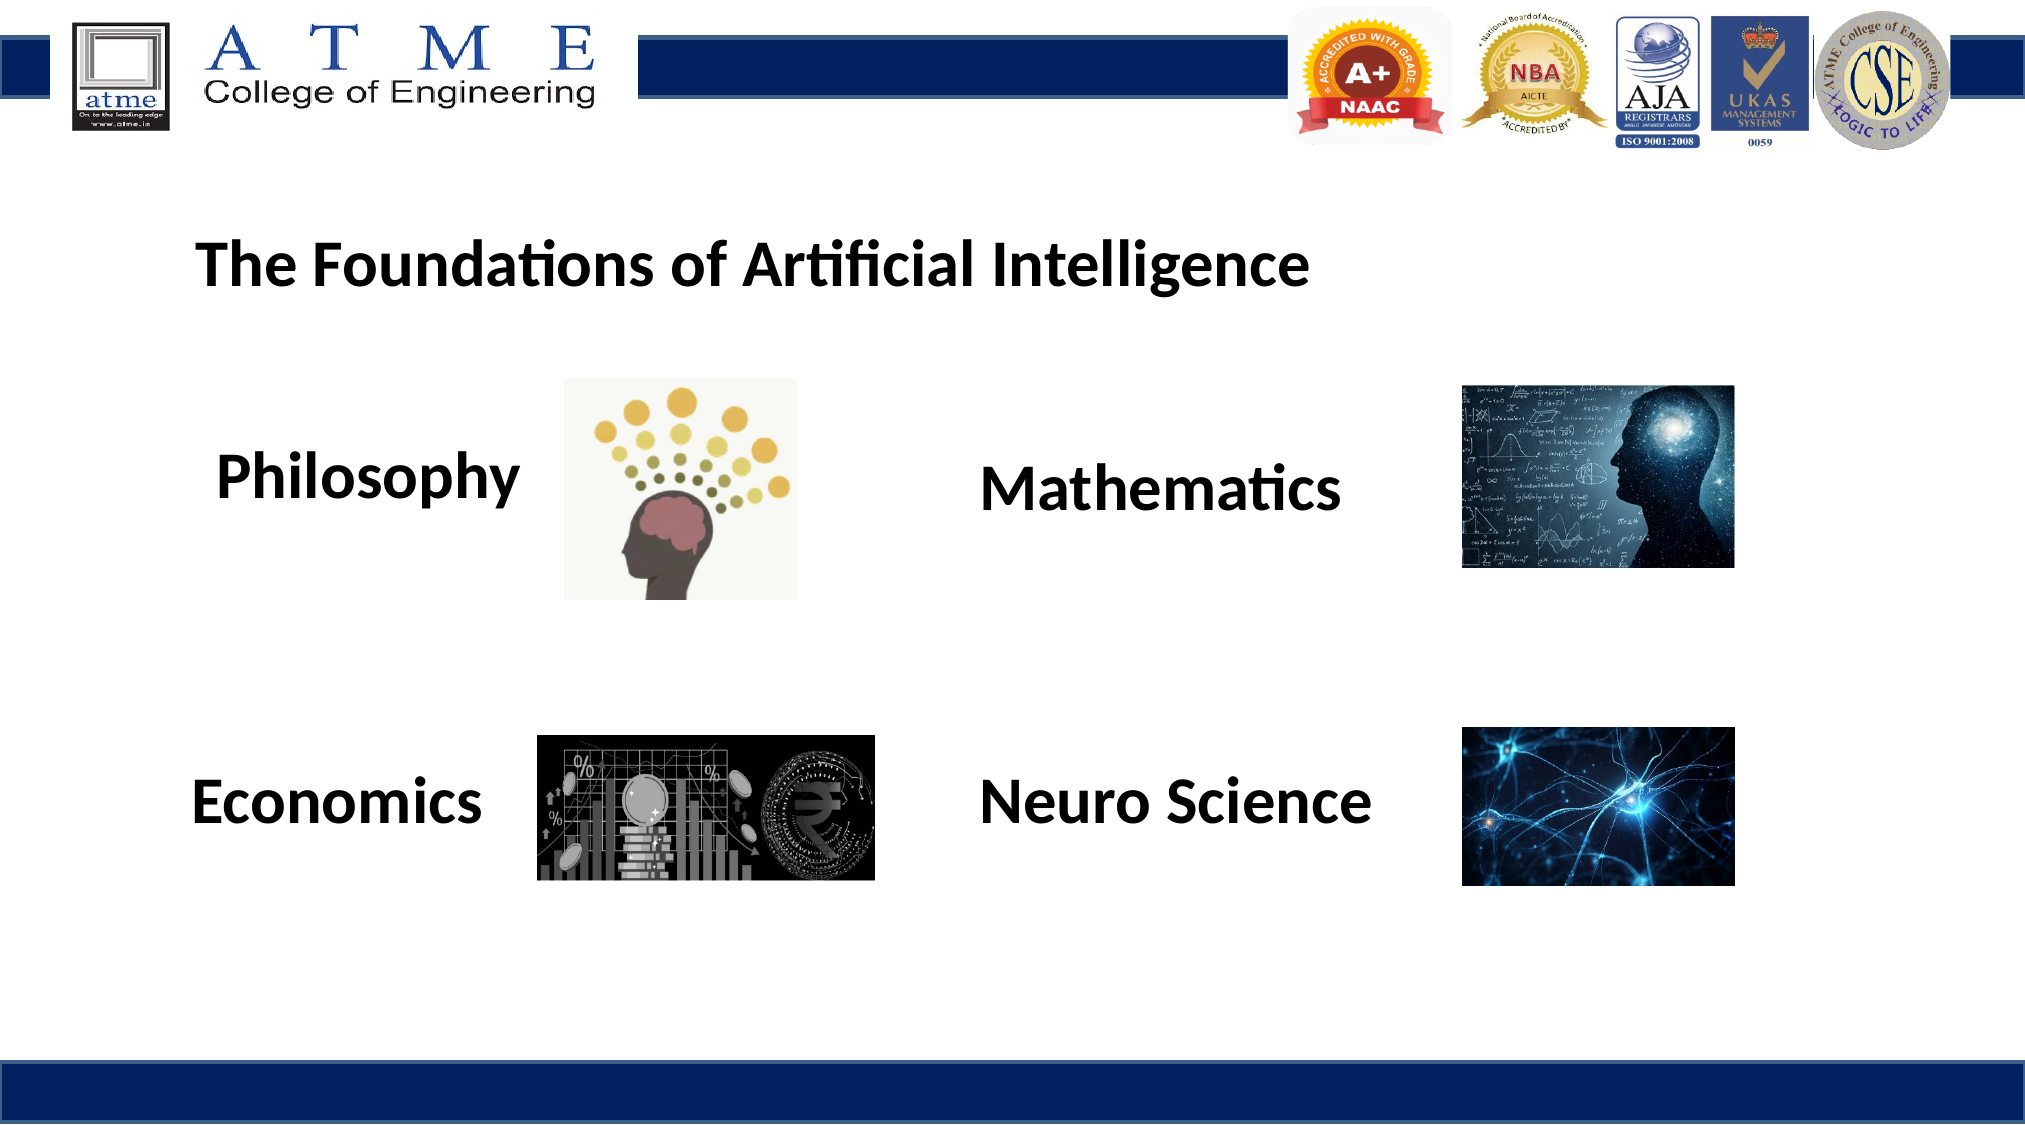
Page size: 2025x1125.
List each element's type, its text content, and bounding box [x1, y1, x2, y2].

picture [1287, 6, 1813, 150]
text_box Economics [176, 749, 499, 845]
text_box Mathematics [964, 436, 1358, 532]
picture [564, 377, 797, 600]
picture [1462, 385, 1735, 568]
text_box The Foundations of Artificial Intelligence [180, 212, 1327, 308]
picture [1814, 9, 1951, 151]
picture [537, 735, 875, 882]
picture [1462, 727, 1735, 886]
text_box Philosophy [201, 424, 536, 520]
text_box Neuro Science [964, 749, 1389, 845]
picture [50, 0, 638, 150]
